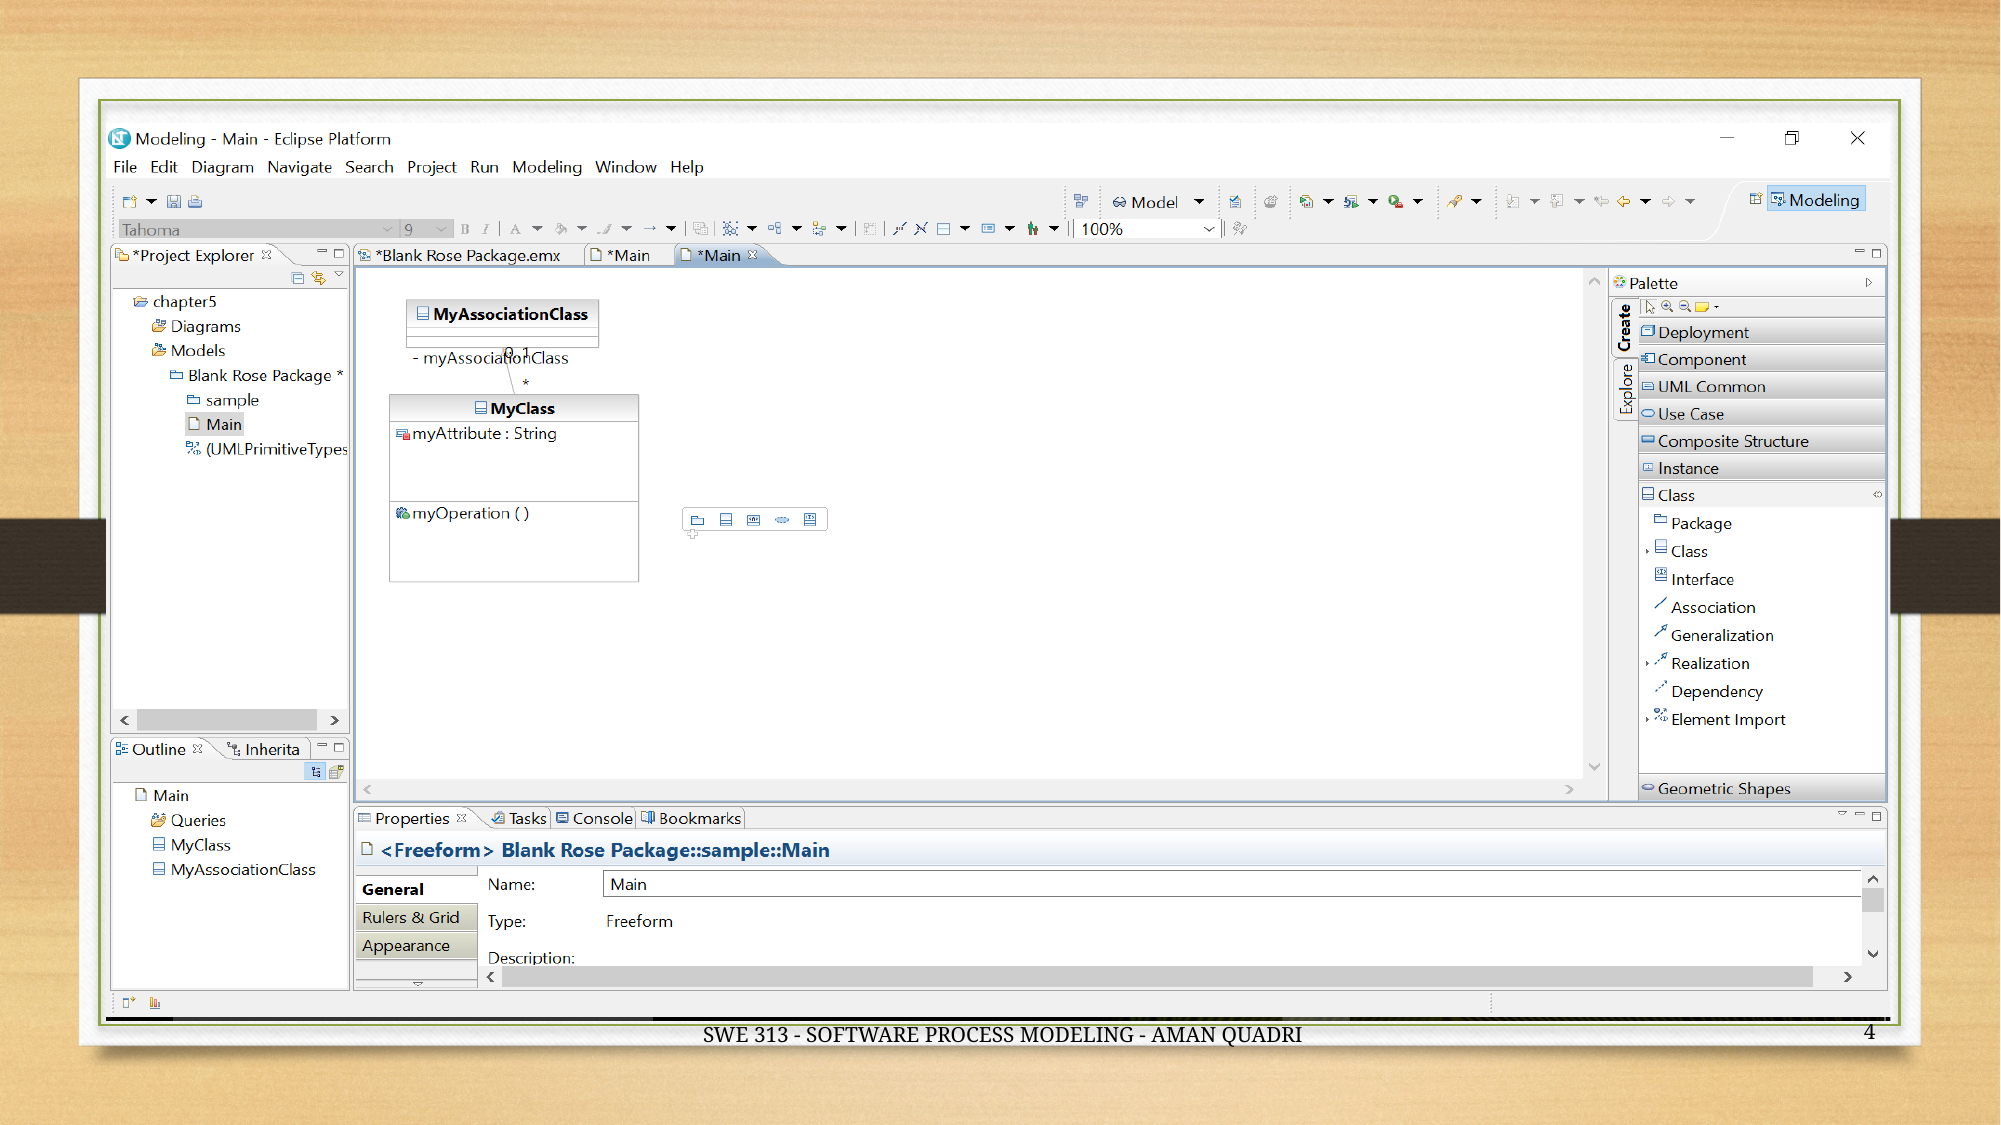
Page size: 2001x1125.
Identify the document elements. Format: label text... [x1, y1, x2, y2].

slide_number 4 [1801, 1030, 1891, 1056]
footer SWE 313 - SOFTWARE PROCESS MODELING - AMAN QUADRI [403, 1032, 1602, 1049]
picture [0, 0, 2001, 1125]
